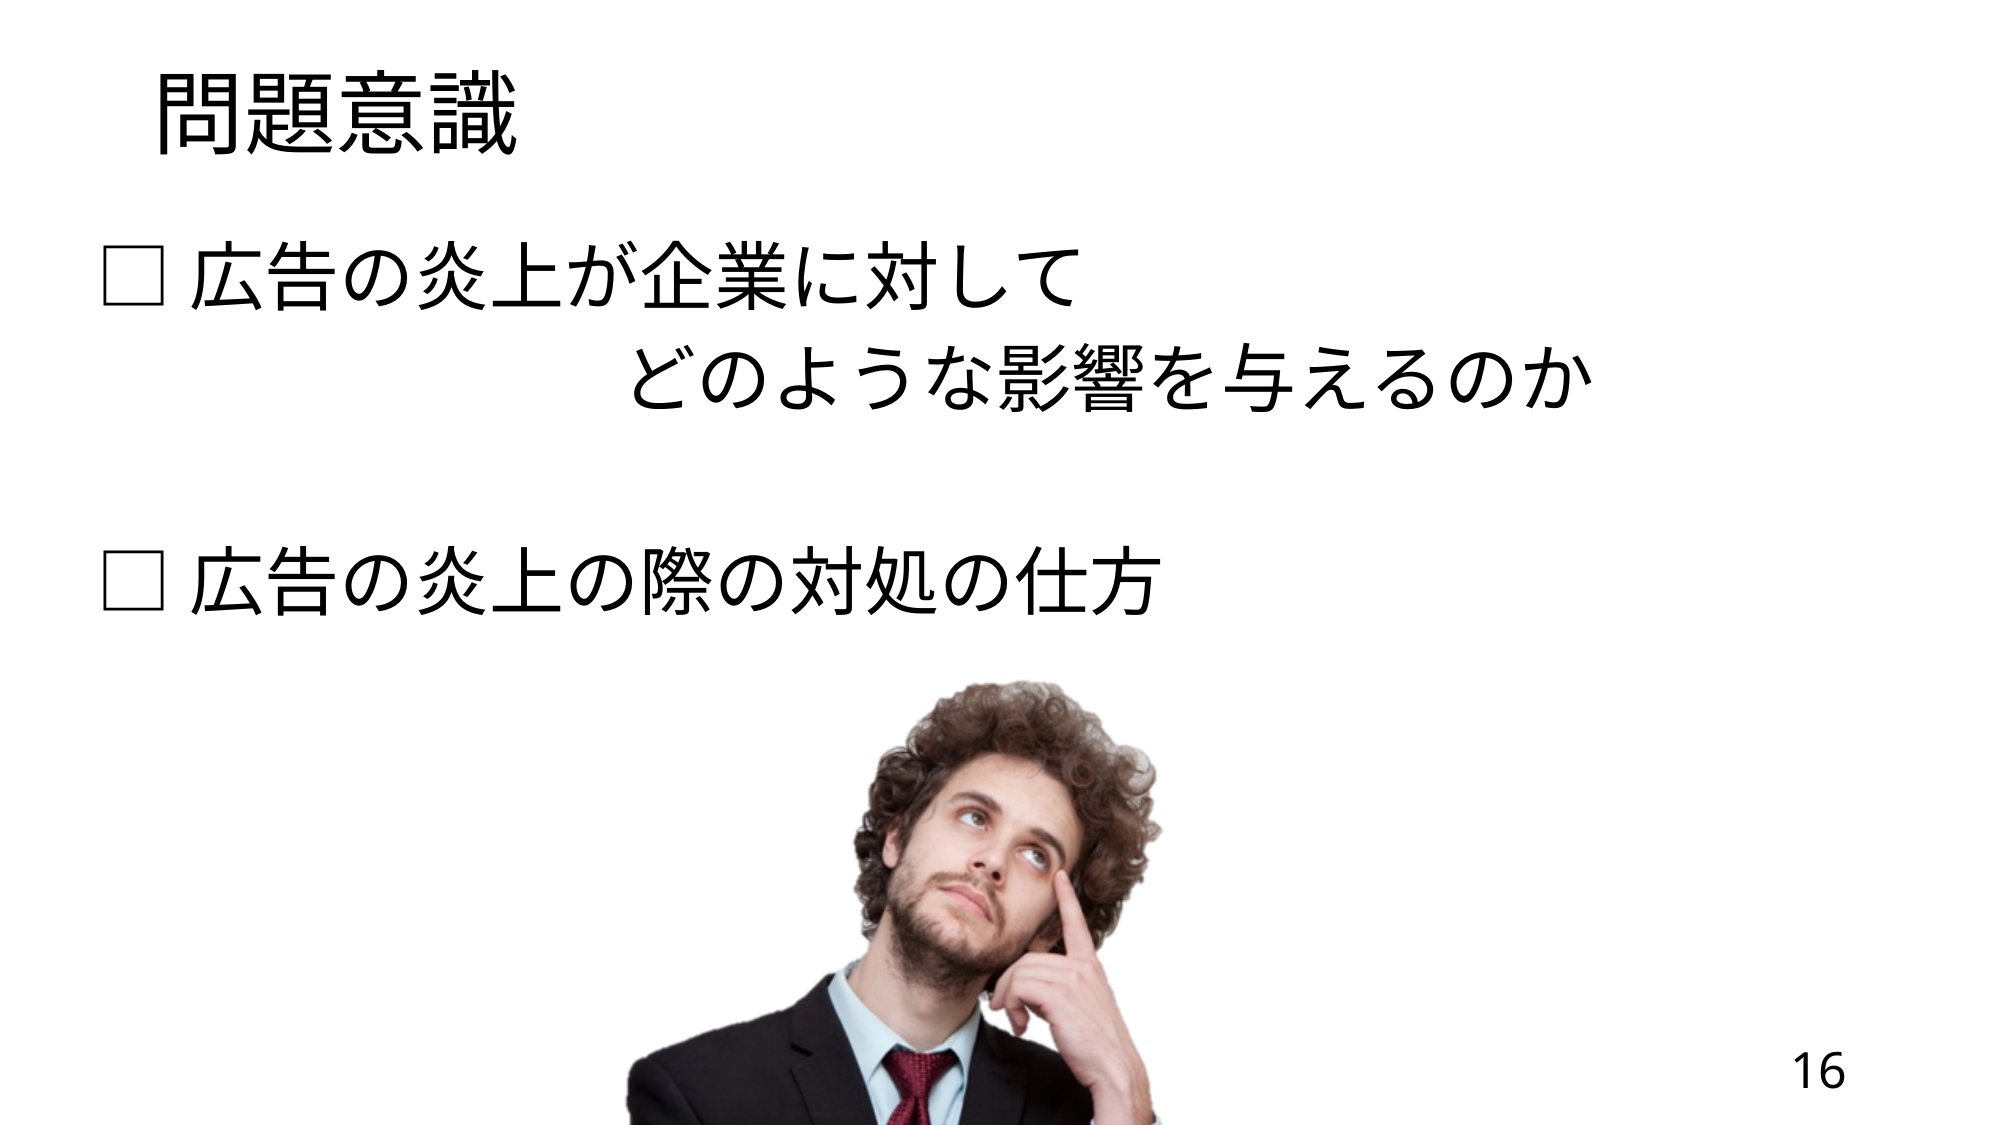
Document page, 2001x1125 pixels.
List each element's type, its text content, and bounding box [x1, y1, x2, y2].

list □広告の炎上が企業に対して どのような影響を与えるのか □広告の炎上の際の対処の仕方 [81, 232, 2000, 947]
picture [581, 627, 1385, 1125]
slide_number 16 [1412, 1042, 1863, 1103]
title 問題意識 [137, 8, 1863, 227]
